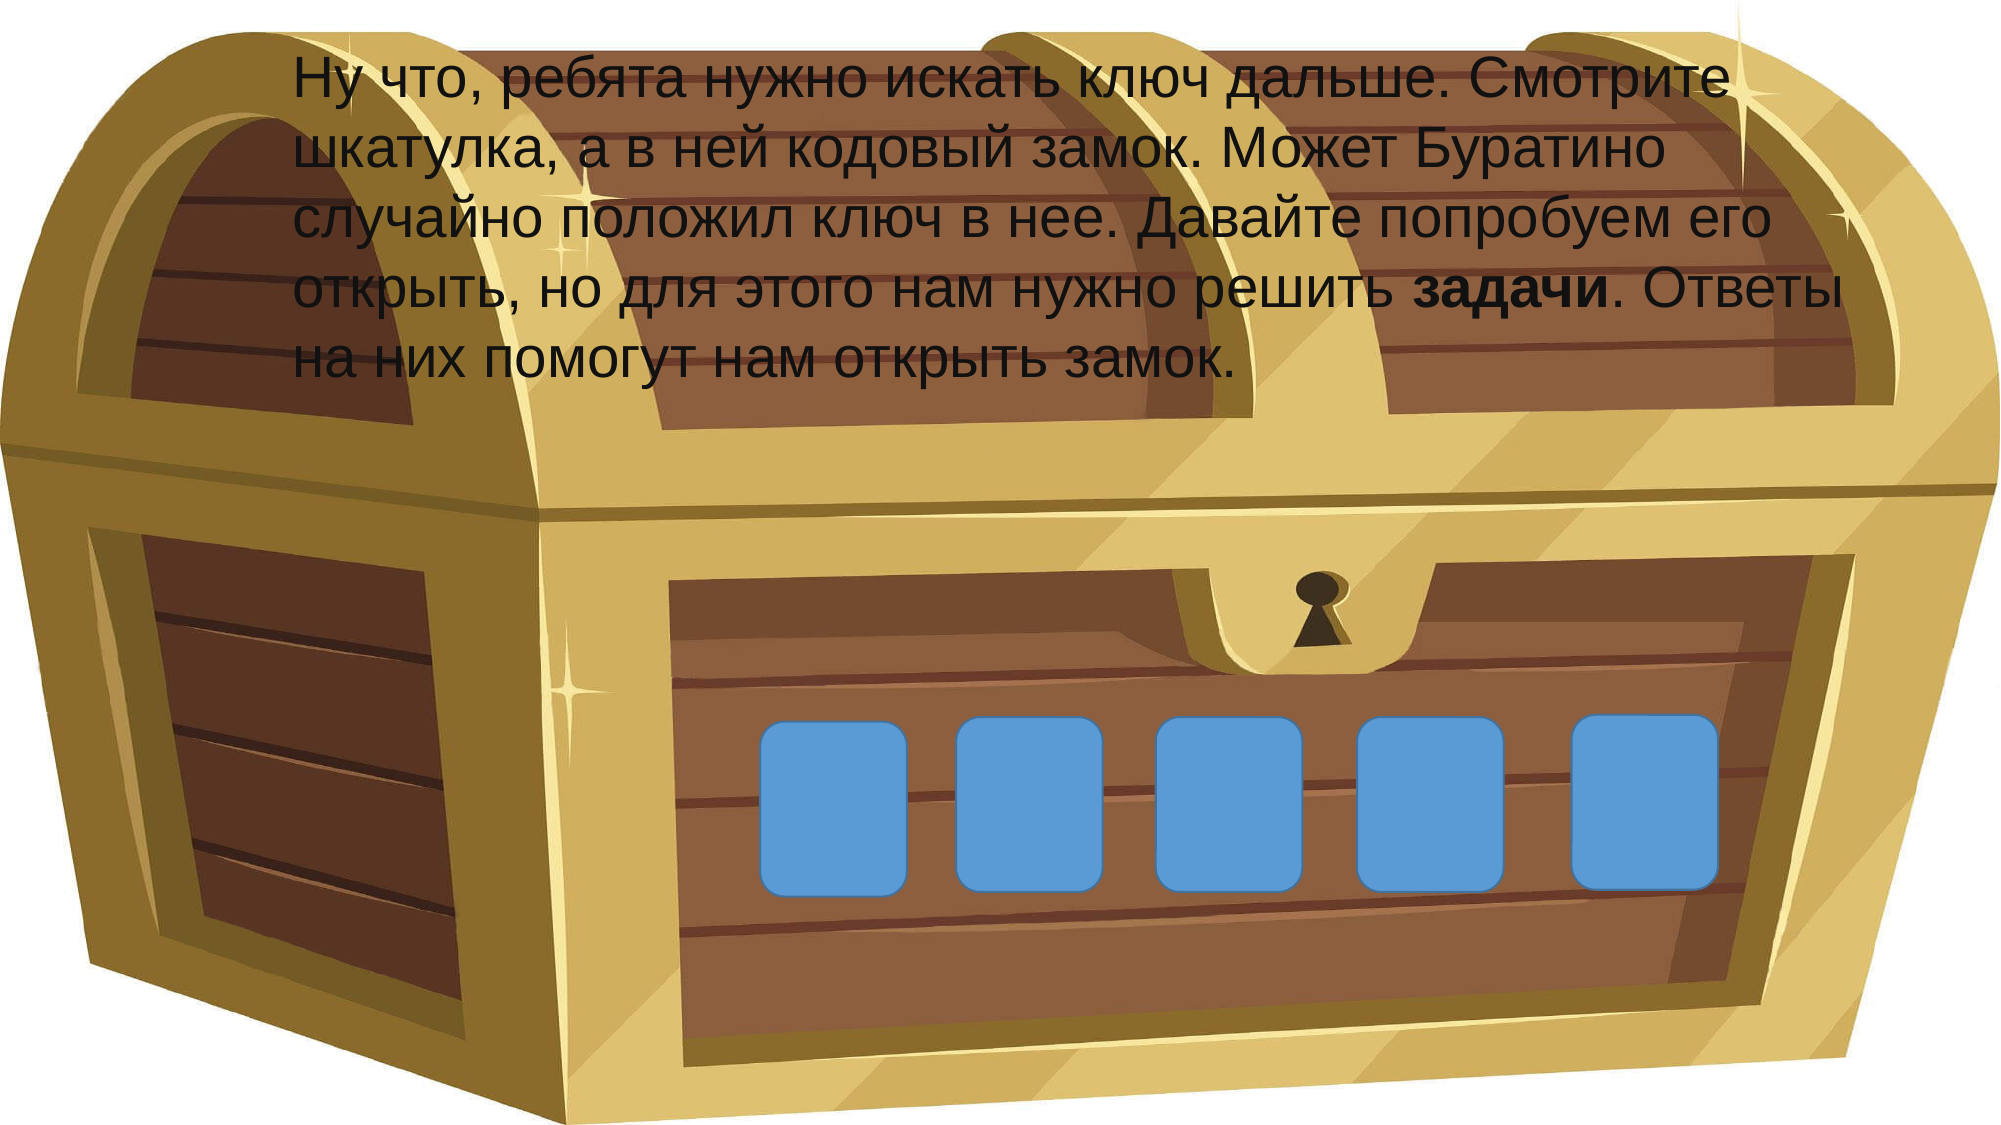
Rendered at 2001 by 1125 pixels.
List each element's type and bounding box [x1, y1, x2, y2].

list [0, 0, 2000, 1125]
